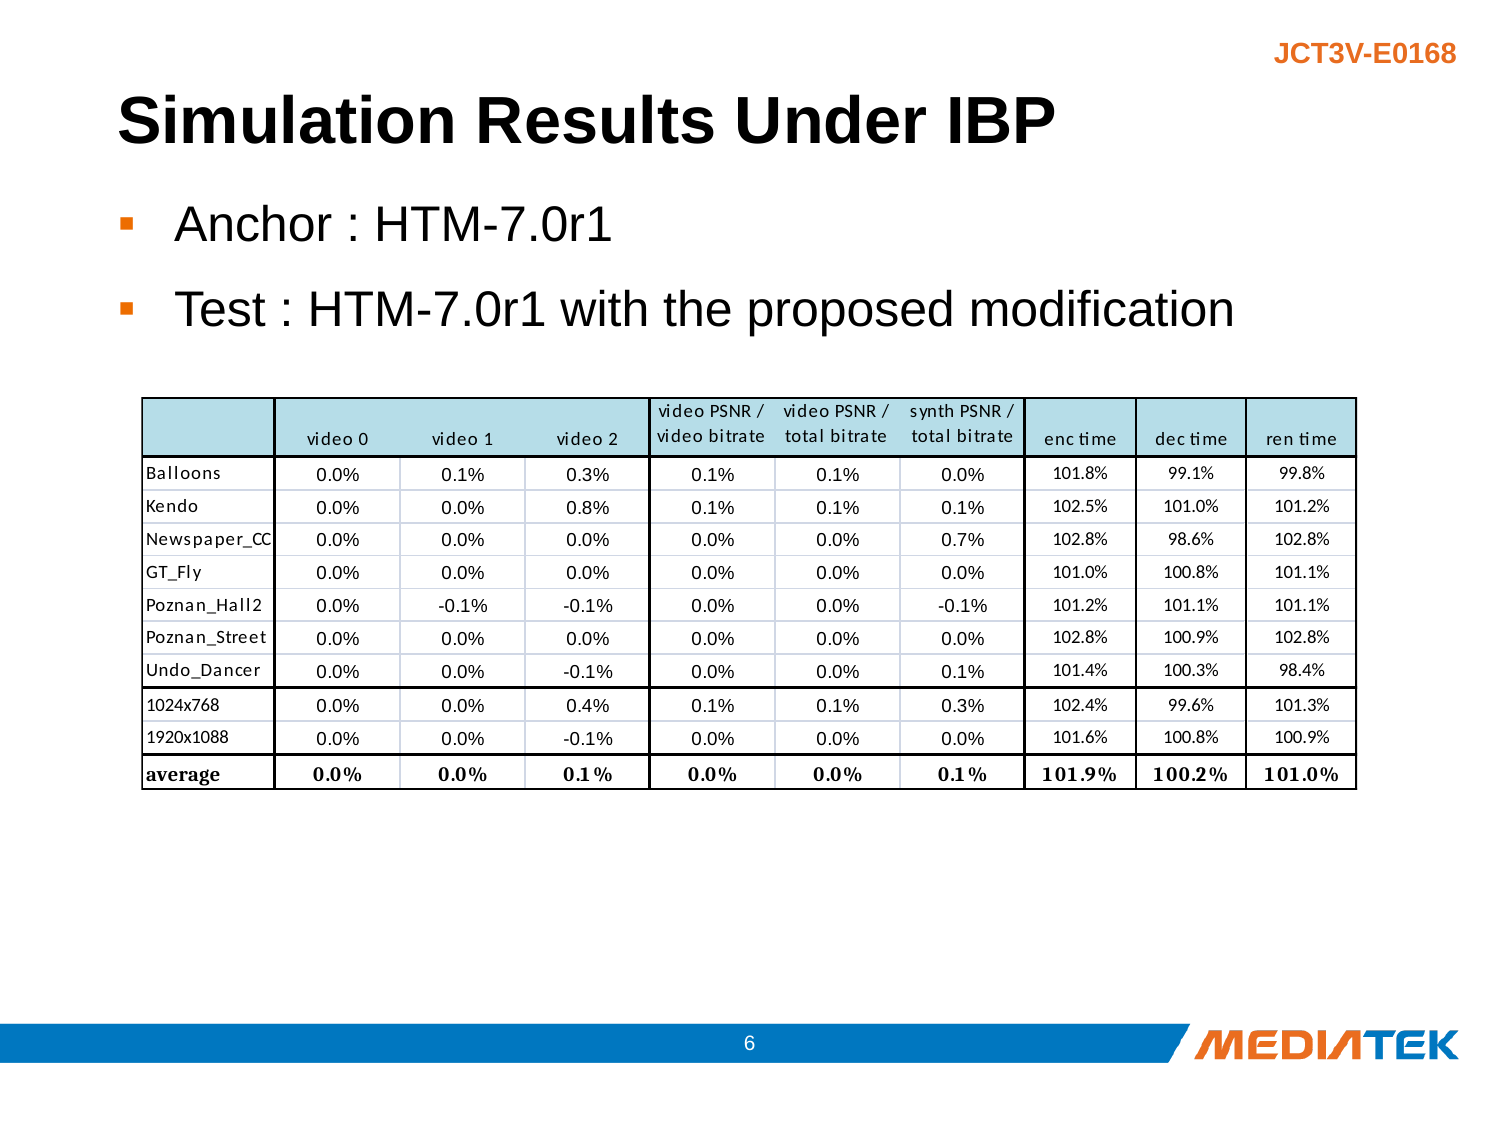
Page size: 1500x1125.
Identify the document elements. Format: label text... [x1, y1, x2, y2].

slide_number 5 [711, 1022, 789, 1090]
picture [789, 1023, 1459, 1063]
title Simulation Results Under IBP [101, 62, 1425, 172]
picture [0, 1023, 711, 1063]
list Anchor : HTM-7.0r1 Test : HTM-7.0r1 with the proposed modification [102, 184, 1425, 998]
picture [141, 396, 1359, 792]
